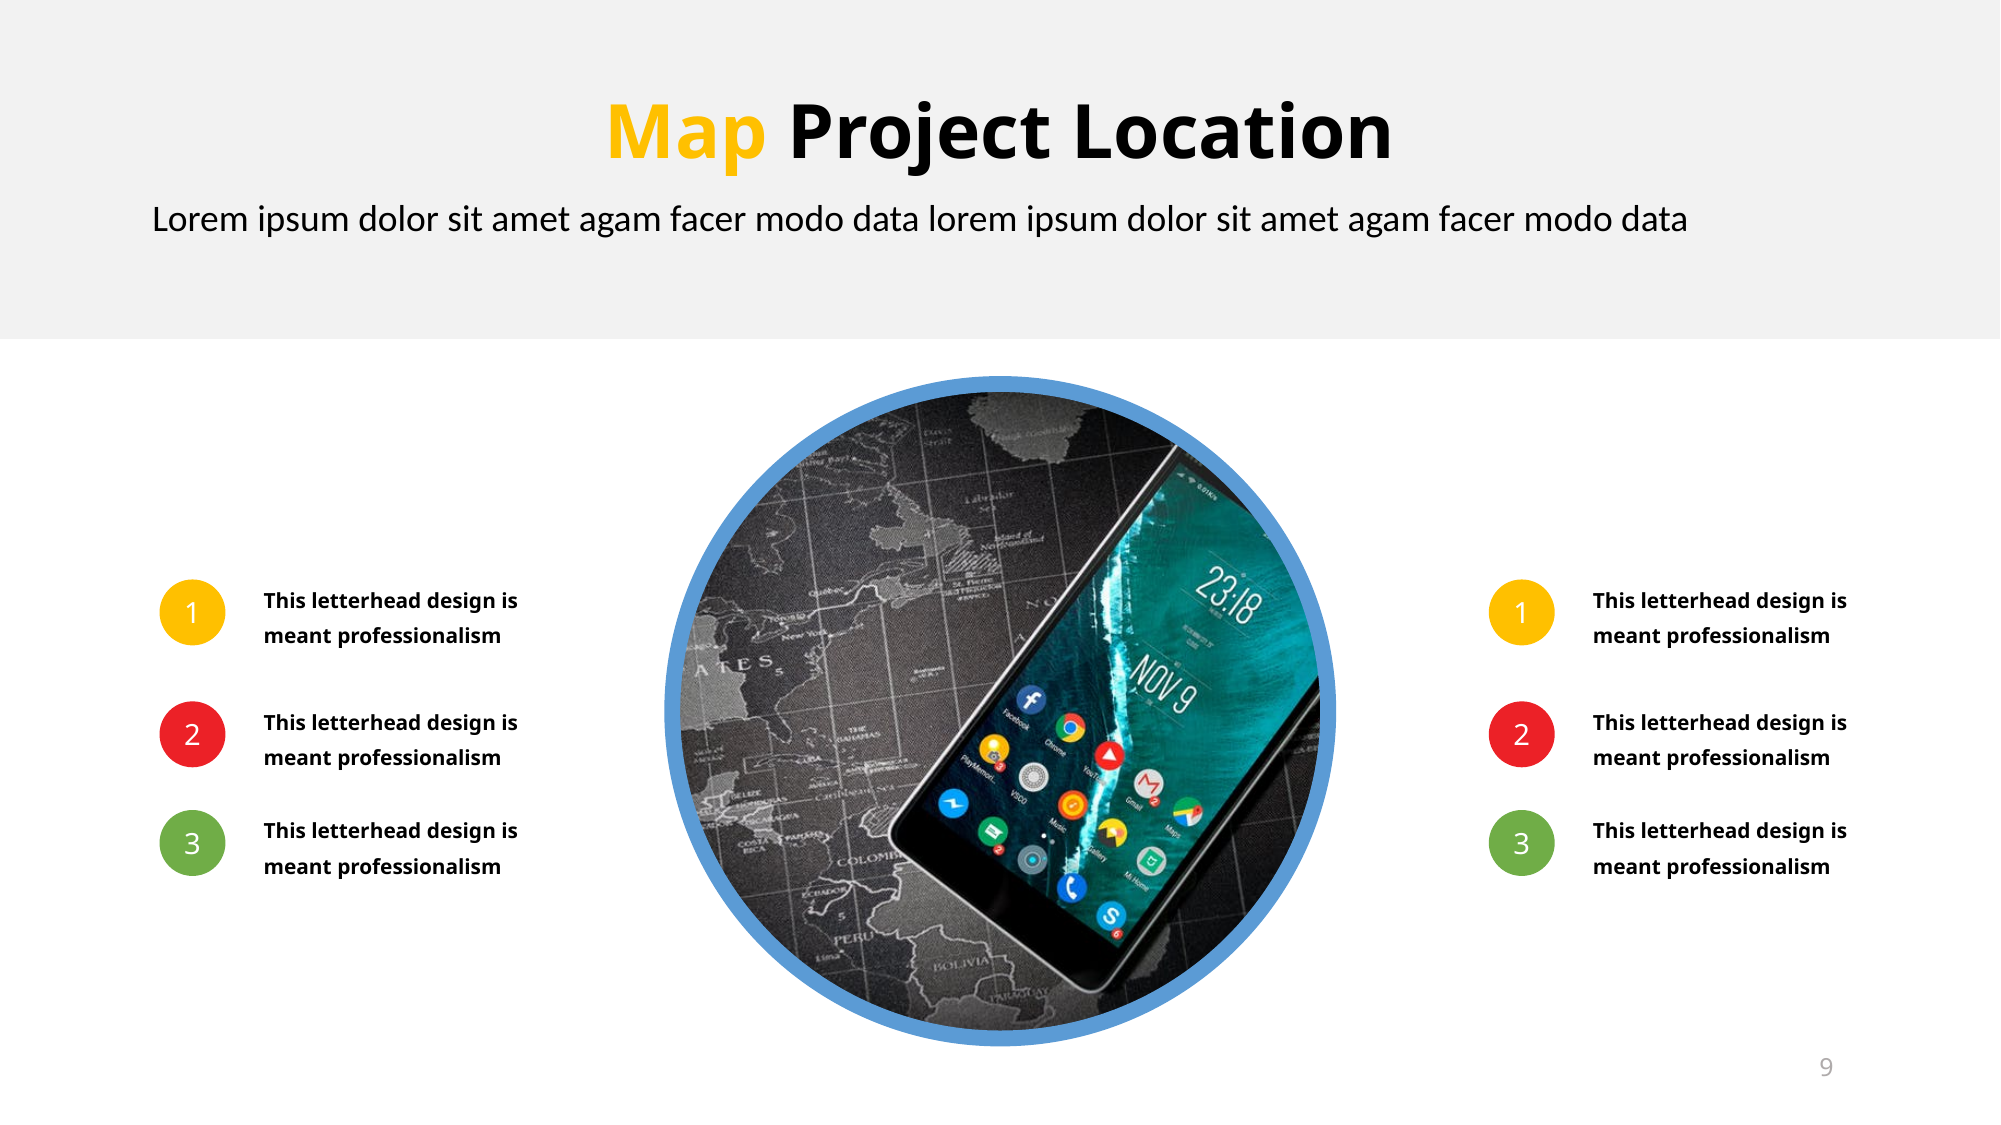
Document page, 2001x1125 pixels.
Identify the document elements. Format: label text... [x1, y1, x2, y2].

text_box [929, 1039, 1071, 1047]
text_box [159, 579, 526, 876]
text_box [927, 376, 1074, 384]
title Map Project Location [137, 78, 1863, 191]
text_box [664, 639, 672, 783]
slide_number 9 [1790, 1042, 1863, 1094]
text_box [1488, 579, 1855, 876]
picture [672, 384, 1329, 1039]
subtitle Lorem ipsum dolor sit amet agam facer modo data lorem ipsum dolor sit amet agam facer modo data [137, 191, 1863, 227]
text_box [1329, 642, 1337, 781]
text_box [0, 0, 2000, 340]
